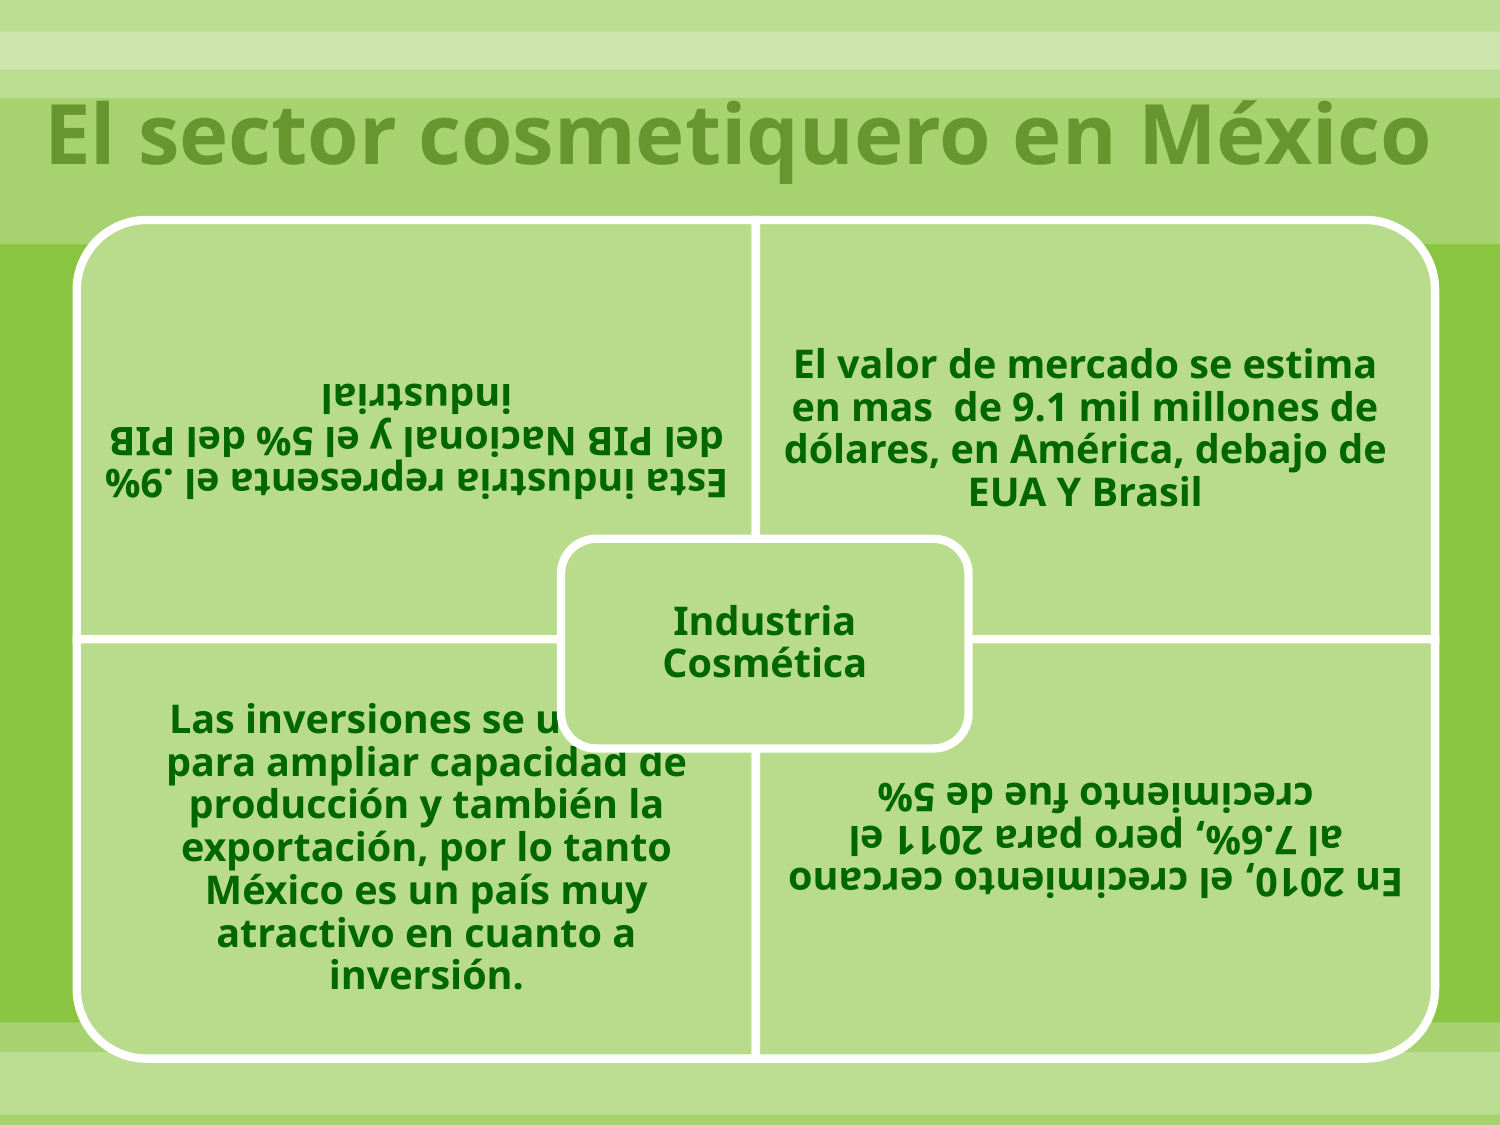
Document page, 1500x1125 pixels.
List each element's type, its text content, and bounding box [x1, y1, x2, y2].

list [75, 218, 1437, 1061]
title El sector cosmetiquero en México [29, 0, 1500, 189]
picture [0, 0, 1500, 1125]
